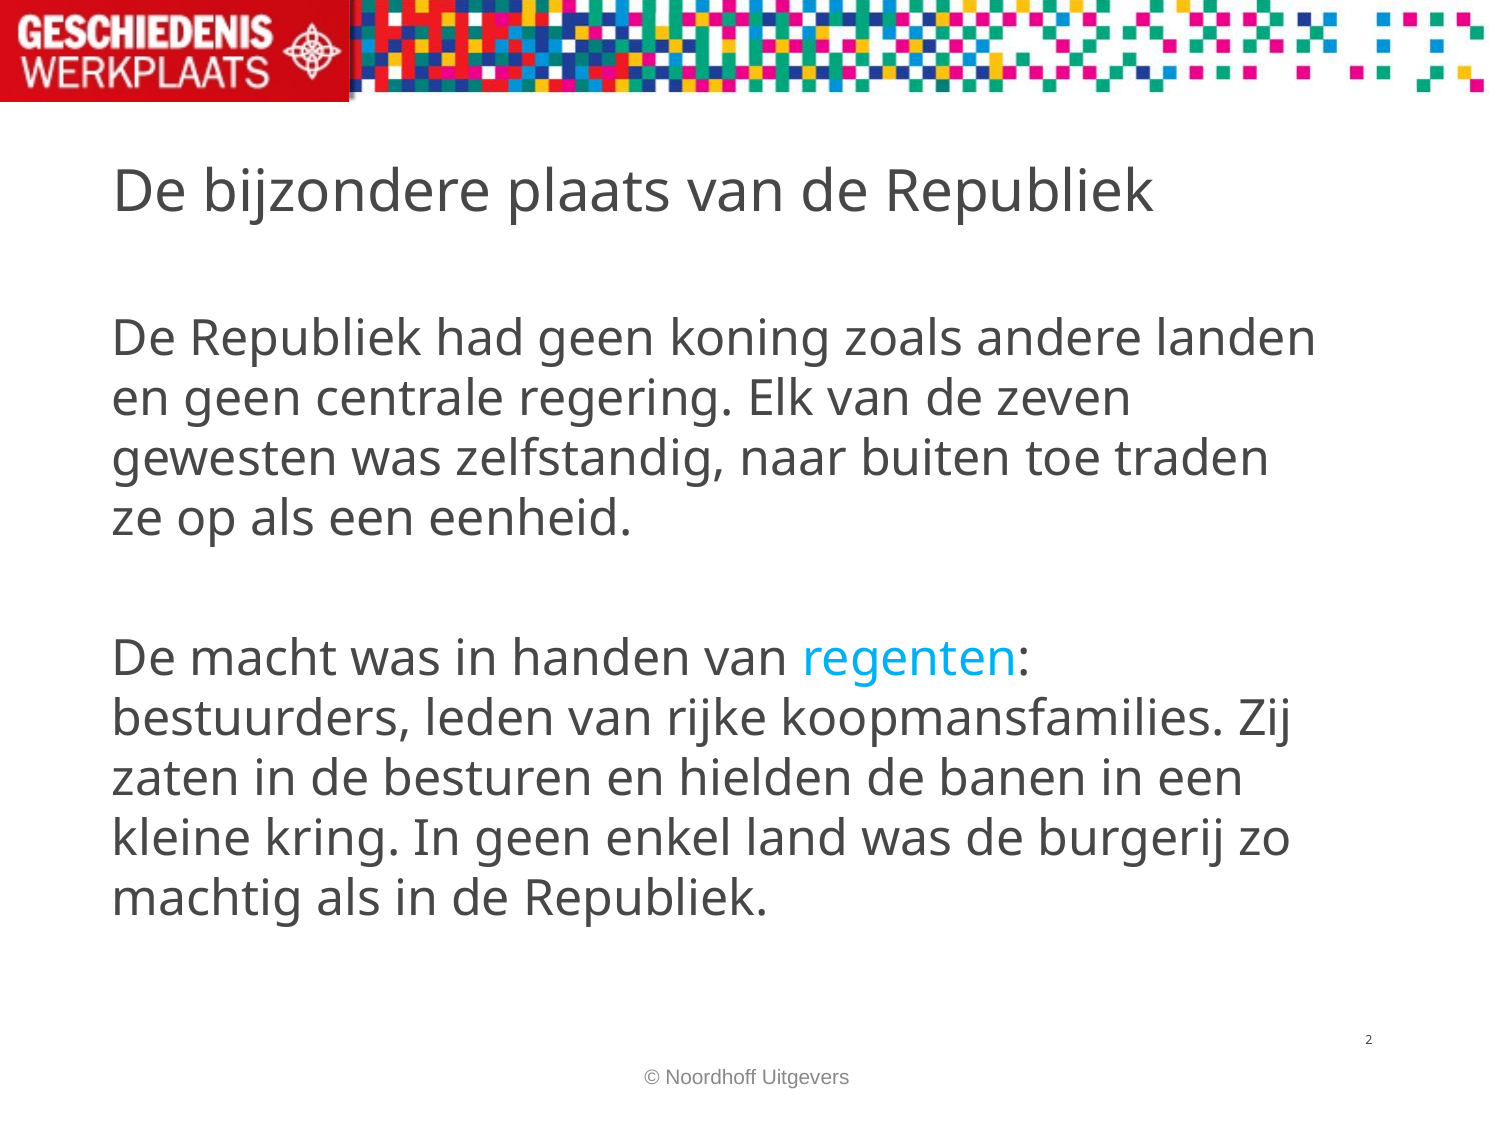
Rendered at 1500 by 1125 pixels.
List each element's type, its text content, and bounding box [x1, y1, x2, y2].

text_box © Noordhoff Uitgevers [512, 1045, 988, 1106]
title De bijzondere plaats van de Republiek [112, 145, 1401, 256]
picture [0, 0, 1500, 1125]
list De Republiek had geen koning zoals andere landen en geen centrale regering. Elk van de zeven gewesten was zelfstandig, naar buiten toe traden ze op als een eenheid. De macht was in handen van regenten: bestuurders, leden van rijke koopmansfamilies. Zij zaten in de besturen en hielden de banen in een kleine kring. In geen enkel land was de burgerij zo machtig als in de Republiek. [111, 297, 1341, 983]
slide_number 2 [1325, 1025, 1388, 1063]
